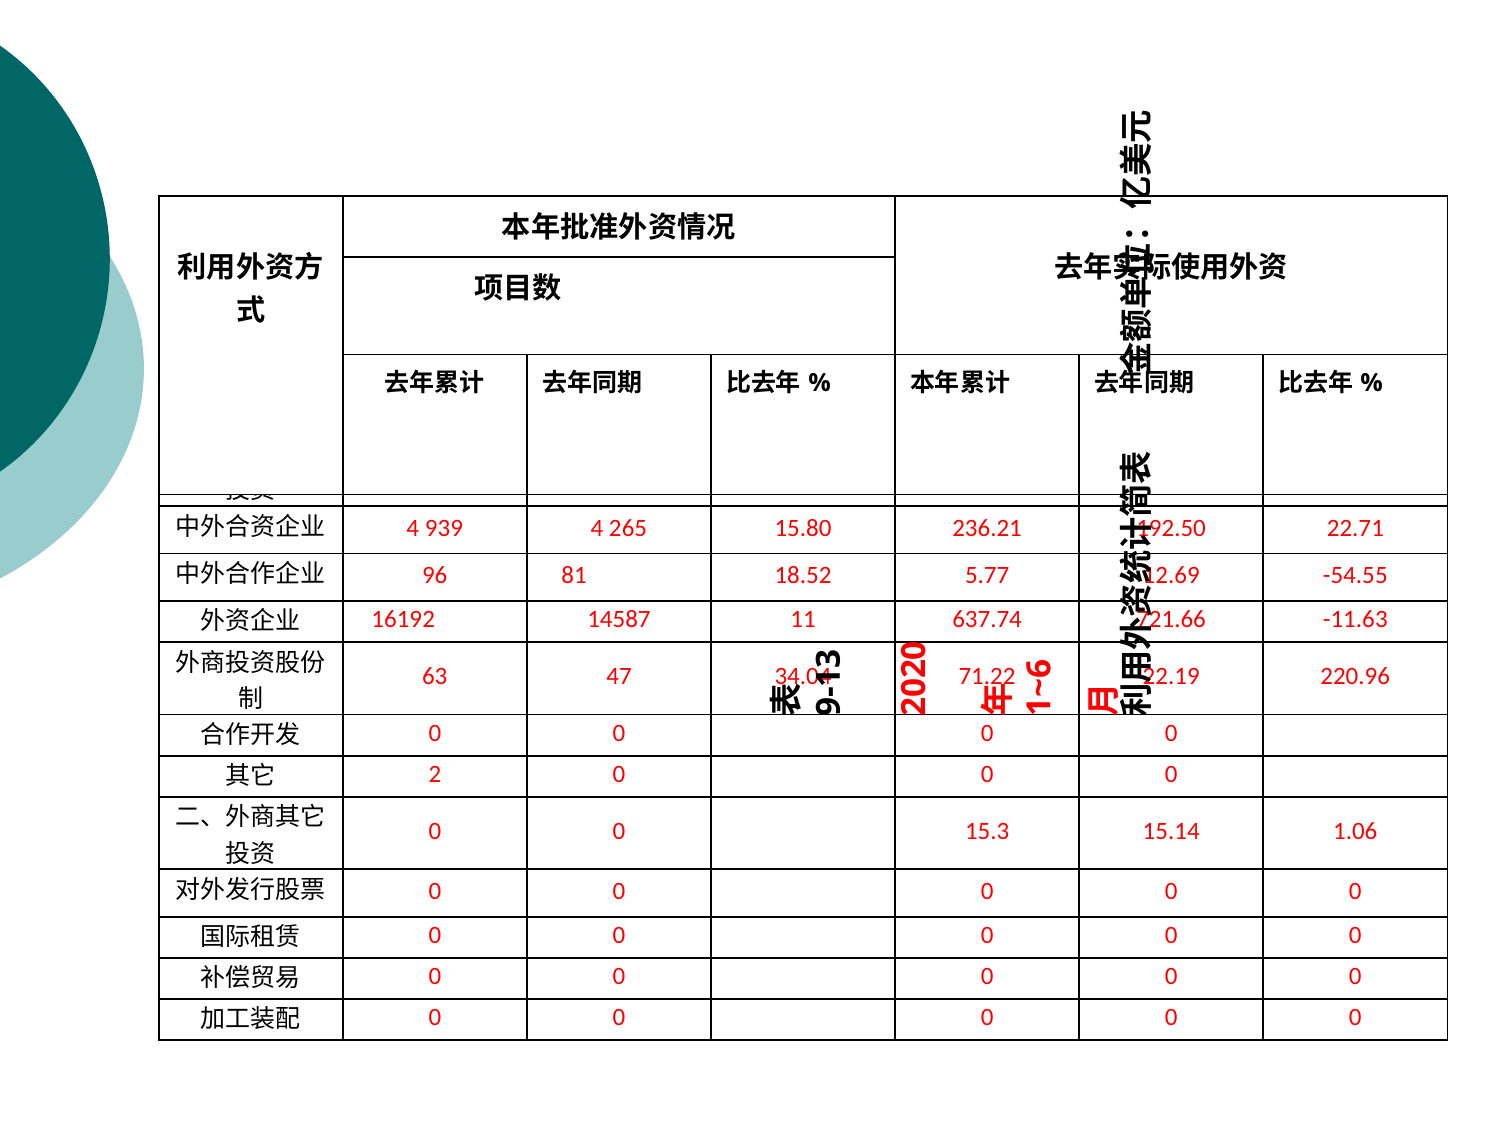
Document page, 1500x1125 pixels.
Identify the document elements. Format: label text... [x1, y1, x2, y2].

table_cell 补偿贸易 [160, 959, 342, 998]
table_cell [1264, 757, 1447, 796]
table_cell 81 [528, 554, 710, 600]
table_cell 本年累计 [896, 355, 1078, 494]
table_cell 47 [528, 643, 710, 714]
table_cell 0 [896, 715, 1078, 755]
table_cell 1.06 [1264, 798, 1447, 868]
table_cell 2 [344, 757, 526, 796]
table_cell 14587 [528, 602, 710, 641]
table_cell 0 [896, 959, 1078, 998]
table_cell 950.94 [896, 495, 1078, 505]
table_cell 18980 [528, 495, 710, 505]
table_cell 0 [896, 918, 1078, 957]
table_cell 0 [344, 959, 526, 998]
table_cell [712, 870, 894, 916]
table_cell 合作开发 [160, 715, 342, 755]
table_cell 0 [896, 870, 1078, 916]
table_cell -54.55 [1264, 554, 1447, 600]
table_cell 220.96 [1264, 643, 1447, 714]
table_cell 0 [1080, 918, 1262, 957]
table_cell 中外合作企业 [160, 554, 342, 600]
table_cell [1264, 715, 1447, 755]
table_cell 18.52 [712, 554, 894, 600]
table_header 本年批准外资情况 [344, 197, 894, 256]
table_cell 其它 [160, 757, 342, 796]
table_cell 637.74 [896, 602, 1078, 641]
table_cell 22.71 [1264, 507, 1447, 553]
table_cell 0 [528, 918, 710, 957]
table_cell 0 [1080, 870, 1262, 916]
table_cell 外资企业 [160, 602, 342, 641]
table_cell 0 [528, 959, 710, 998]
table_cell 0 [1264, 1000, 1447, 1039]
table_cell [712, 757, 894, 796]
table_cell 5.77 [896, 554, 1078, 600]
table_cell 22.19 [1080, 643, 1262, 714]
table_cell 去年累计 [344, 355, 526, 494]
table_cell 0 [528, 715, 710, 755]
table_cell 15.3 [896, 798, 1078, 868]
table_cell 0 [528, 870, 710, 916]
table_cell [712, 918, 894, 957]
table_cell 4 265 [528, 507, 710, 553]
table_cell 二、外商其它投资 [160, 798, 342, 868]
table_cell 0 [1080, 757, 1262, 796]
table_header 去年实际使用外资 [896, 197, 1447, 354]
table_cell 21292 [344, 495, 526, 505]
table_cell [712, 798, 894, 868]
table_cell 4 939 [344, 507, 526, 553]
table_cell 比去年% [712, 355, 894, 494]
table_cell 对外发行股票 [160, 870, 342, 916]
table_cell 0 [896, 1000, 1078, 1039]
table_cell 12.69 [1080, 554, 1262, 600]
table_cell 34.04 [712, 643, 894, 714]
table_cell 71.22 [896, 643, 1078, 714]
table_cell 12.18 [712, 495, 894, 505]
table_cell 去年同期 [1080, 355, 1262, 494]
table_cell 0 [1264, 918, 1447, 957]
table_cell 15.80 [712, 507, 894, 553]
table_cell 16192 [344, 602, 526, 641]
table_cell 0 [528, 798, 710, 868]
table_cell 15.14 [1080, 798, 1262, 868]
table_cell 一、外商直接投资 [160, 495, 342, 505]
table_cell 0 [344, 1000, 526, 1039]
table_cell 949.03 [1080, 495, 1262, 505]
table_cell 国际租赁 [160, 918, 342, 957]
table_cell 比去年% [1264, 355, 1447, 494]
table_cell 63 [344, 643, 526, 714]
table_cell 0 [344, 798, 526, 868]
table_cell [712, 959, 894, 998]
table_cell 236.21 [896, 507, 1078, 553]
table_cell 0 [896, 757, 1078, 796]
table_cell 去年同期 [528, 355, 710, 494]
table_cell 96 [344, 554, 526, 600]
table_cell 0.20 [1264, 495, 1447, 505]
table_header 利用外资方式 [160, 197, 342, 494]
table_cell 加工装配 [160, 1000, 342, 1039]
table_cell 721.66 [1080, 602, 1262, 641]
table_cell 0 [344, 715, 526, 755]
text_box 表9-13 2020年1~6月利用外资统计简表 金额单位：亿美元 [242, 109, 1365, 165]
table_cell 项目数 [344, 258, 894, 354]
table_cell [712, 1000, 894, 1039]
table_cell 0 [344, 870, 526, 916]
table_cell 0 [1264, 959, 1447, 998]
table_cell [712, 715, 894, 755]
table_cell 中外合资企业 [160, 507, 342, 553]
table_cell 0 [528, 757, 710, 796]
table_cell 0 [1080, 715, 1262, 755]
table_cell 192.50 [1080, 507, 1262, 553]
table_cell 0 [344, 918, 526, 957]
table_cell 0 [1264, 870, 1447, 916]
table_cell 11 [712, 602, 894, 641]
table_cell 0 [528, 1000, 710, 1039]
table_cell 外商投资股份制 [160, 643, 342, 714]
table_cell 0 [1080, 959, 1262, 998]
table_cell -11.63 [1264, 602, 1447, 641]
table_cell 0 [1080, 1000, 1262, 1039]
